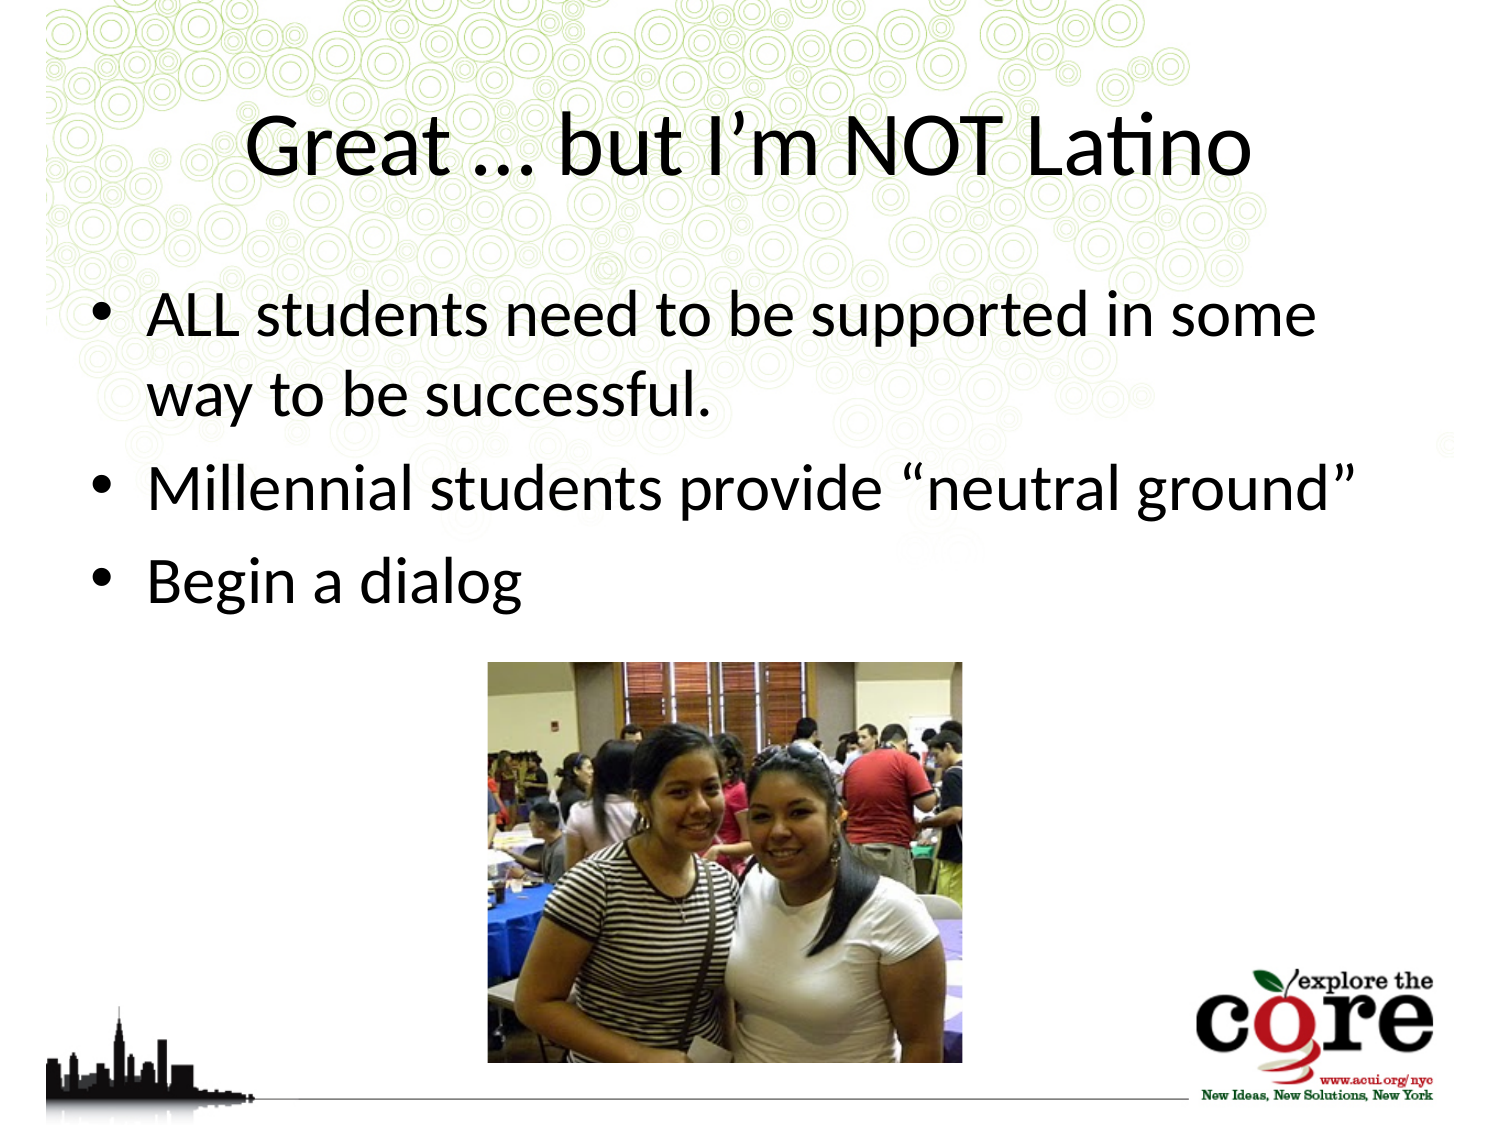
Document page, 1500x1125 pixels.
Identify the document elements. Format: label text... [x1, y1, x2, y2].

picture [46, 0, 1454, 1125]
list ALL students need to be supported in some way to be successful. Millennial students provide “neutral ground” Begin a dialog [74, 262, 1426, 1006]
title Great … but I’m NOT Latino [74, 44, 1426, 233]
